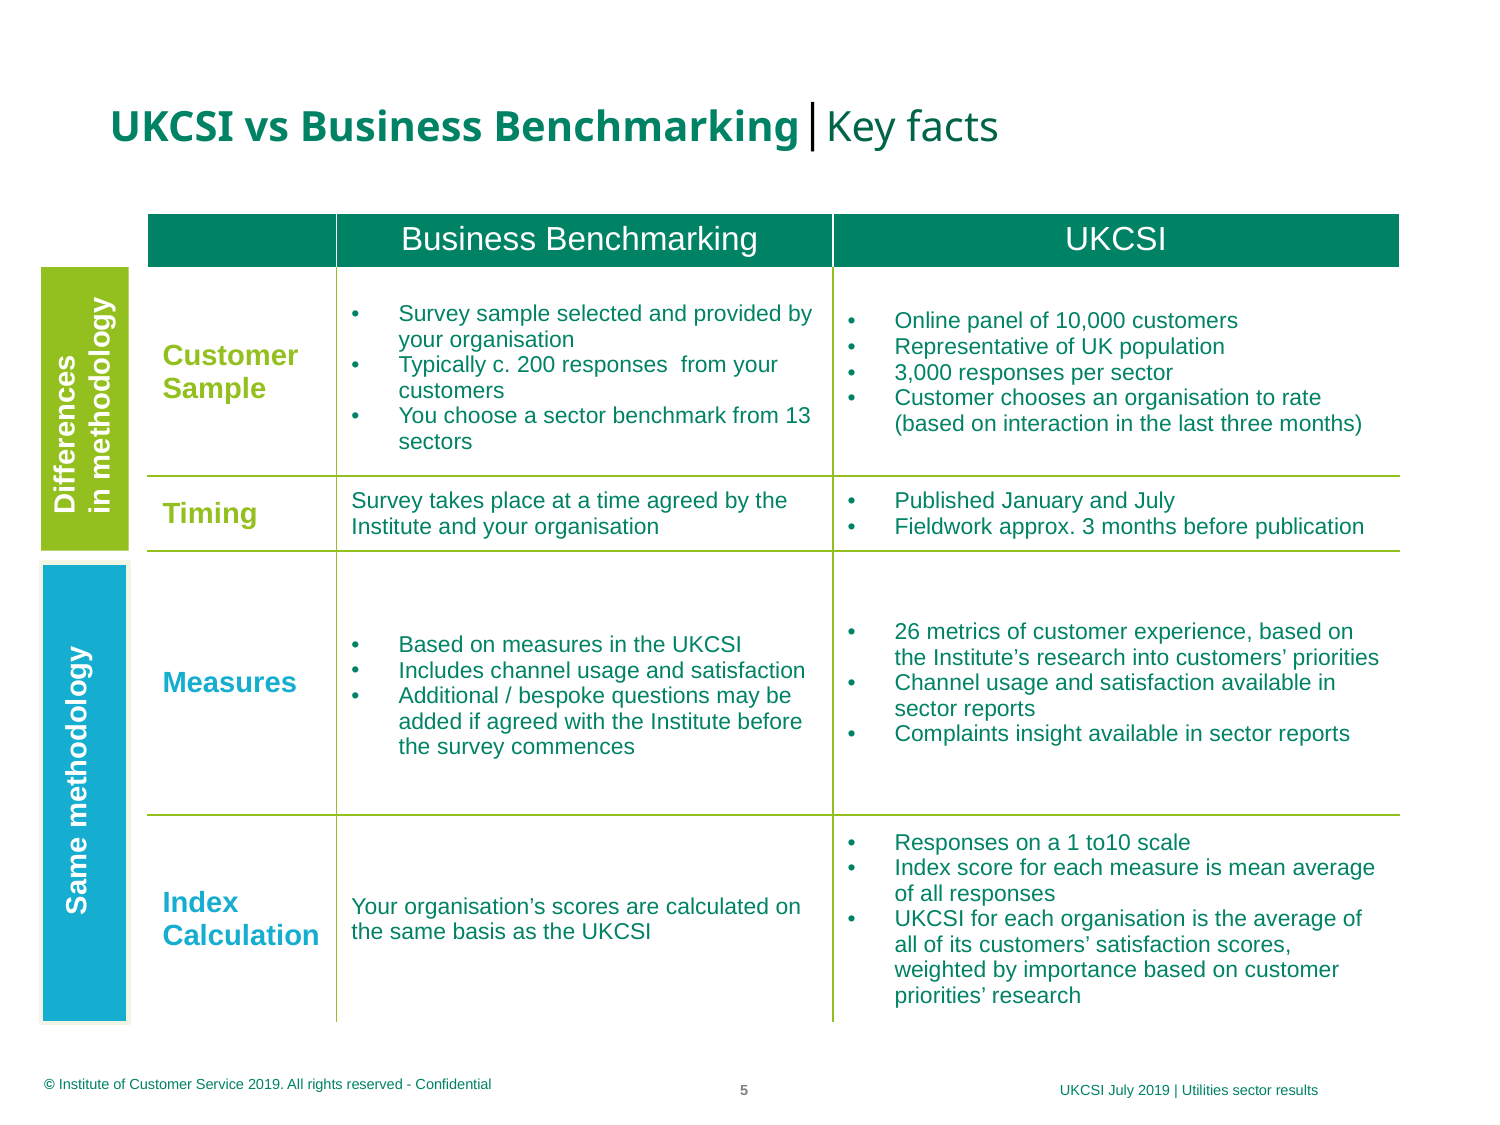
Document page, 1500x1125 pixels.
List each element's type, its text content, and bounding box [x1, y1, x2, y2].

table_cell Published January and July Fieldwork approx. 3 months before publication [834, 477, 1399, 550]
text_box UKCSI vs Business Benchmarking│Key facts [94, 91, 1164, 207]
table_header Business Benchmarking [337, 214, 832, 267]
table_cell Responses on a 1 to10 scale Index score for each measure is mean average of all responses UKCSI for each organisation is the average of all of its customers’ satisfaction scores, weighted by importance based on customer priorities’ research [834, 816, 1399, 1022]
text_box Differences in methodology [38, 184, 123, 530]
text_box [39, 560, 131, 1025]
table_cell Measures [148, 552, 336, 814]
table_header UKCSI [834, 214, 1399, 267]
text_box Same methodology [49, 622, 100, 930]
table_header [148, 214, 336, 267]
table_cell Customer Sample [148, 269, 336, 475]
table_cell 26 metrics of customer experience, based on the Institute’s research into customers’ priorities Channel usage and satisfaction available in sector reports Complaints insight available in sector reports [834, 552, 1399, 814]
table_cell Survey sample selected and provided by your organisation Typically c. 200 responses from your customers You choose a sector benchmark from 13 sectors [337, 269, 832, 475]
table_cell Survey takes place at a time agreed by the Institute and your organisation [337, 477, 832, 550]
table_cell Based on measures in the UKCSI Includes channel usage and satisfaction Additional / bespoke questions may be added if agreed with the Institute before the survey commences [337, 552, 832, 814]
table_cell Online panel of 10,000 customers Representative of UK population 3,000 responses per sector Customer chooses an organisation to rate (based on interaction in the last three months) [834, 269, 1399, 475]
table_cell Your organisation’s scores are calculated on the same basis as the UKCSI [337, 816, 832, 1022]
table_cell Timing [148, 477, 336, 550]
text_box [39, 265, 131, 553]
table_cell Index Calculation [148, 816, 336, 1022]
text_box UKCSI July 2019 | Utilities sector results [1045, 1072, 1500, 1106]
